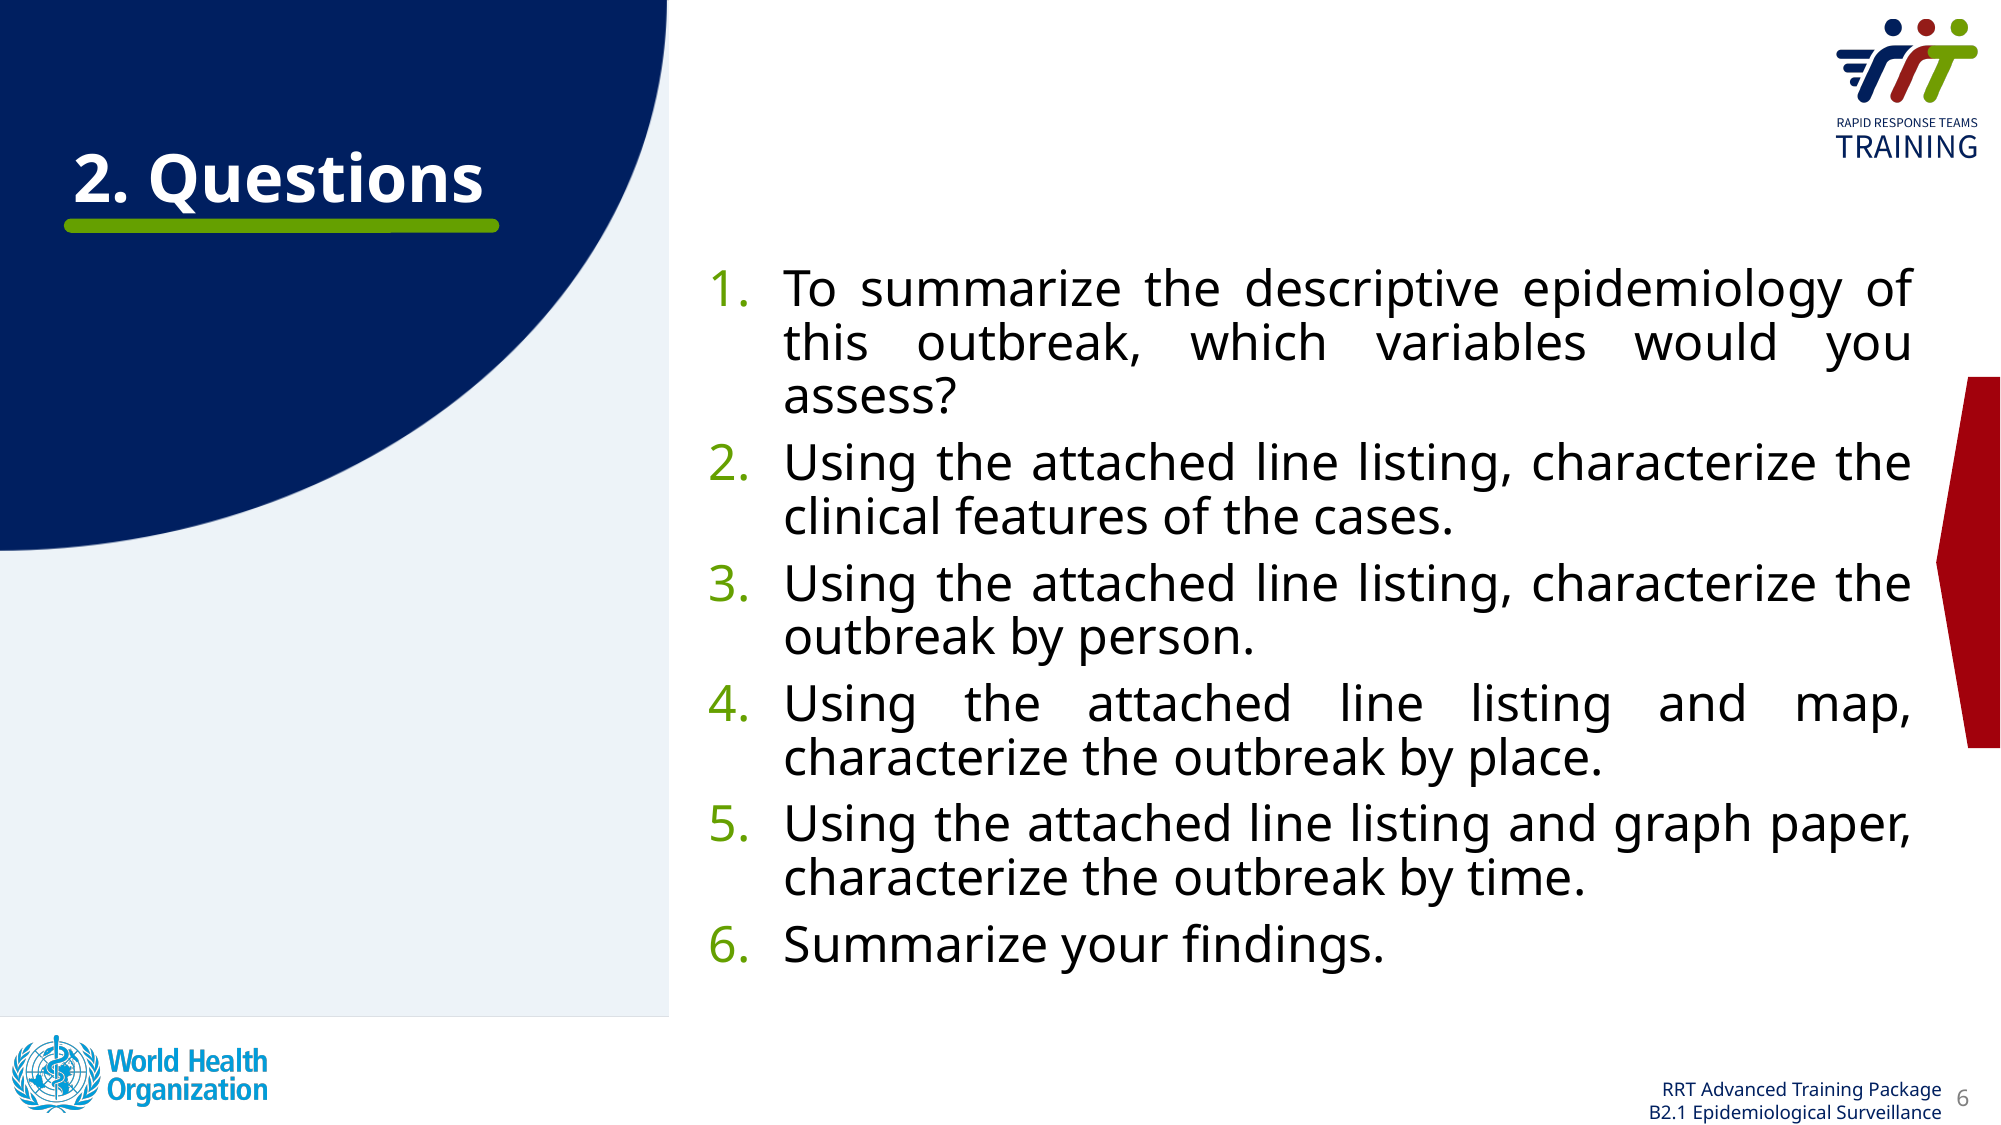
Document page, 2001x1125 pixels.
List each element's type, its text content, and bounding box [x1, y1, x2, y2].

picture [12, 1083, 48, 1113]
list To summarize the descriptive epidemiology of this outbreak, which variables would you assess? Using the attached line listing, characterize the clinical features of the cases. Using the attached line listing, characterize the outbreak by person. Using the attached line listing and map, characterize the outbreak by place. Using the attached line listing and graph paper, characterize the outbreak by time. Summarize your findings. [700, 254, 1922, 1049]
picture [1835, 19, 1978, 167]
picture [12, 1035, 267, 1113]
title 2. Questions [65, 122, 602, 239]
picture [0, 0, 669, 1018]
picture [58, 1050, 64, 1058]
